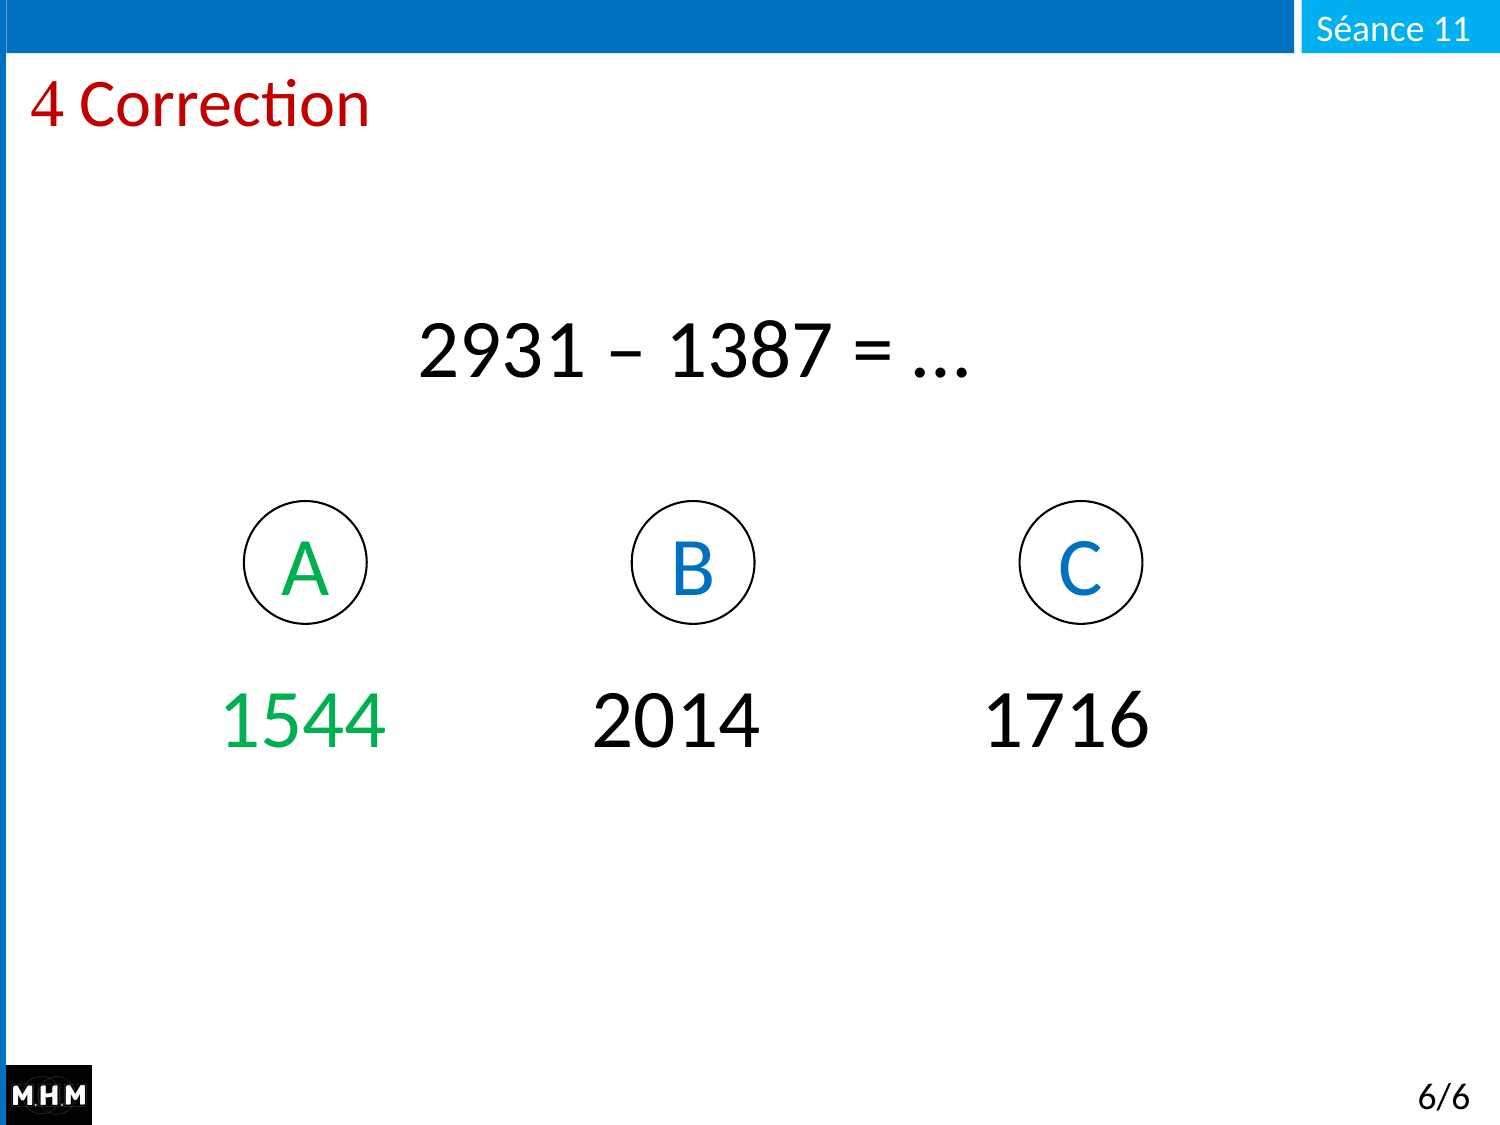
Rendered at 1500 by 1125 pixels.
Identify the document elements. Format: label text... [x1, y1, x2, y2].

text_box 6/6 [1402, 1064, 1500, 1125]
text_box 1716 [966, 656, 1202, 772]
text_box 2014 [577, 656, 829, 772]
text_box B [630, 499, 756, 625]
text_box A [242, 499, 368, 625]
text_box C [1018, 499, 1144, 625]
text_box 1544 [203, 656, 439, 772]
picture [6, 1065, 92, 1125]
text_box 2931 – 1387 = … [402, 286, 1065, 402]
title  Correction [14, 60, 1391, 150]
